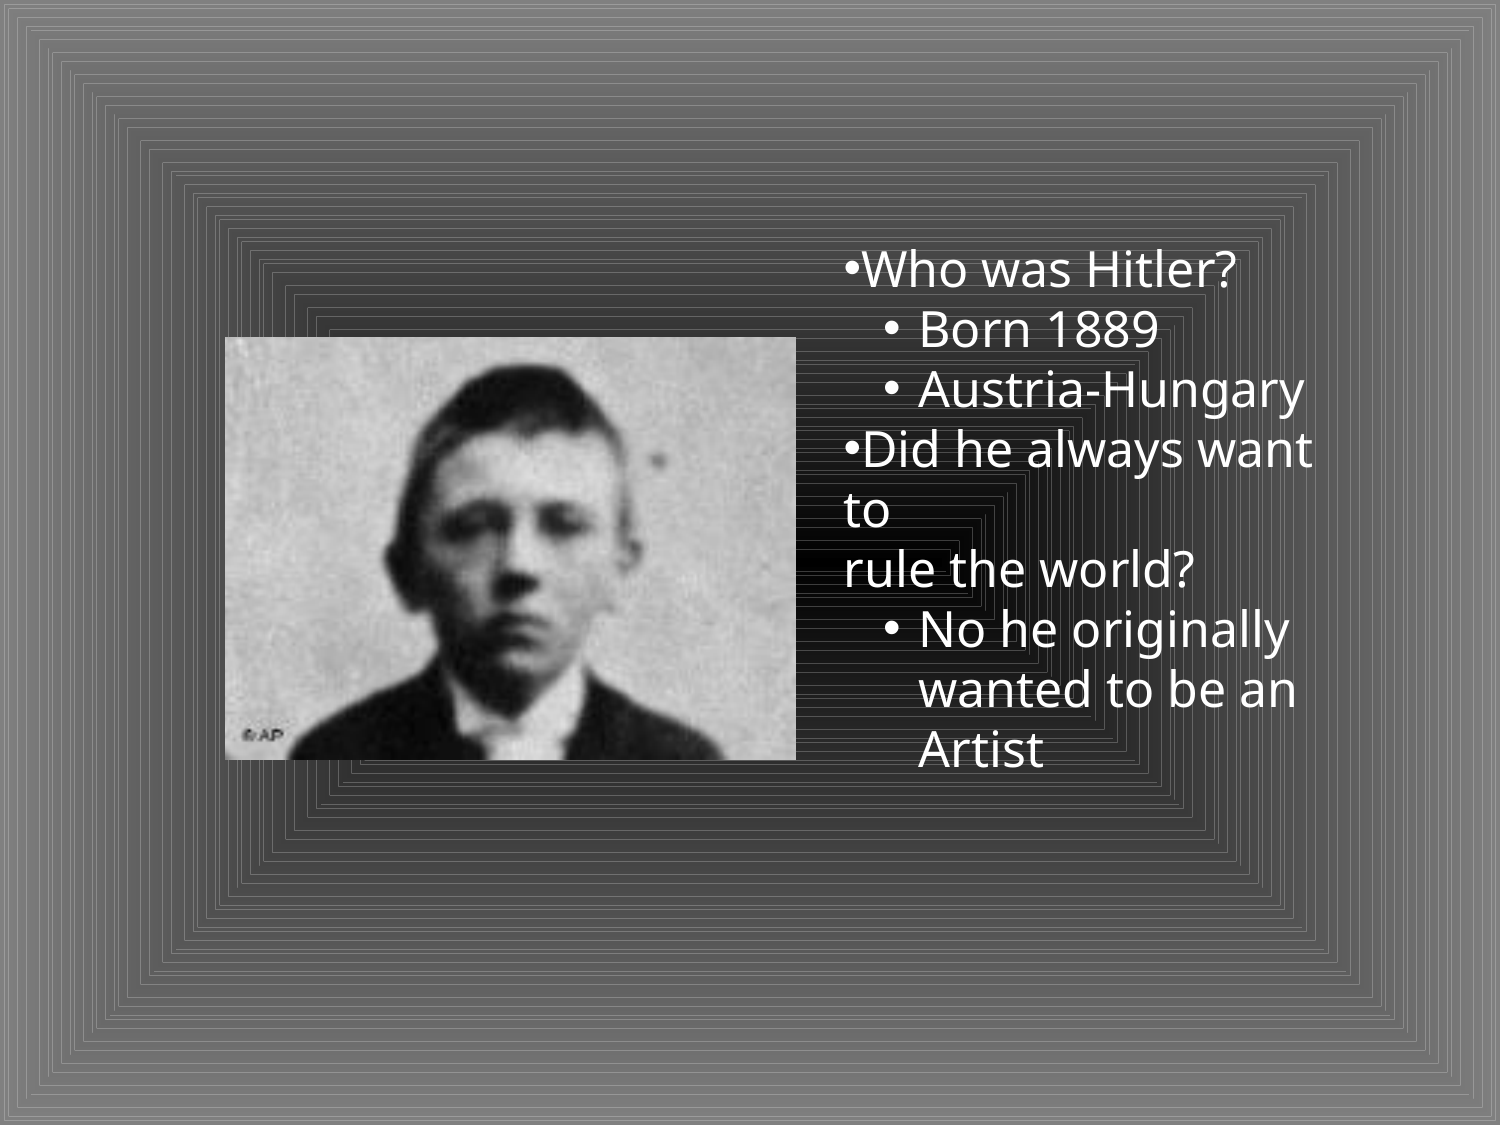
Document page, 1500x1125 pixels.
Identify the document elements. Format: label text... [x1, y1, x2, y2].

picture [224, 337, 796, 760]
text_box Who was Hitler? Born 1889 Austria-Hungary Did he always want to rule the world? No he originally wanted to be an Artist [828, 229, 1354, 845]
